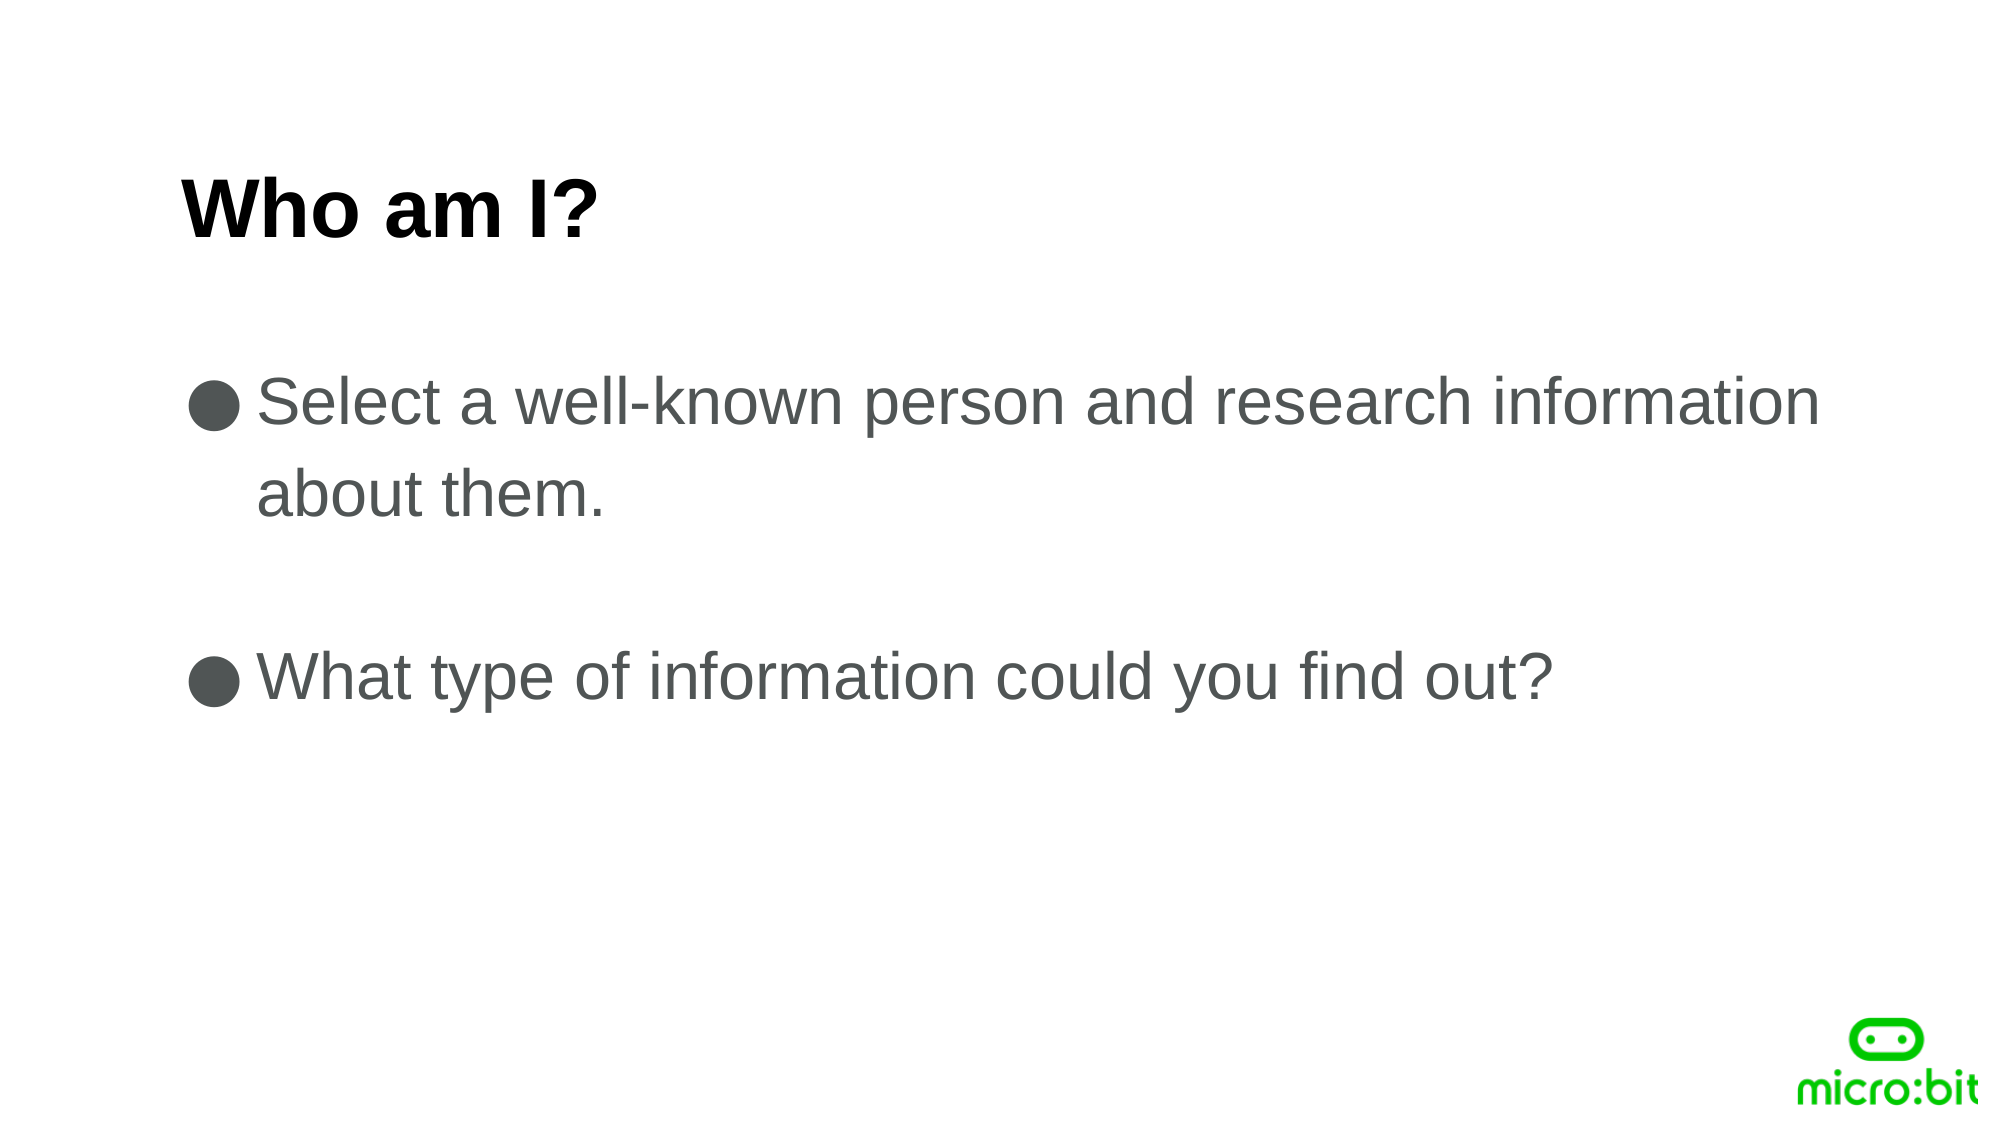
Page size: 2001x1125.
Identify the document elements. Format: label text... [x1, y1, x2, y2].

text_box Who am I? Select a well-known person and research information about them. What type of information could you find out? [166, 60, 1918, 884]
picture [1797, 1017, 1978, 1106]
